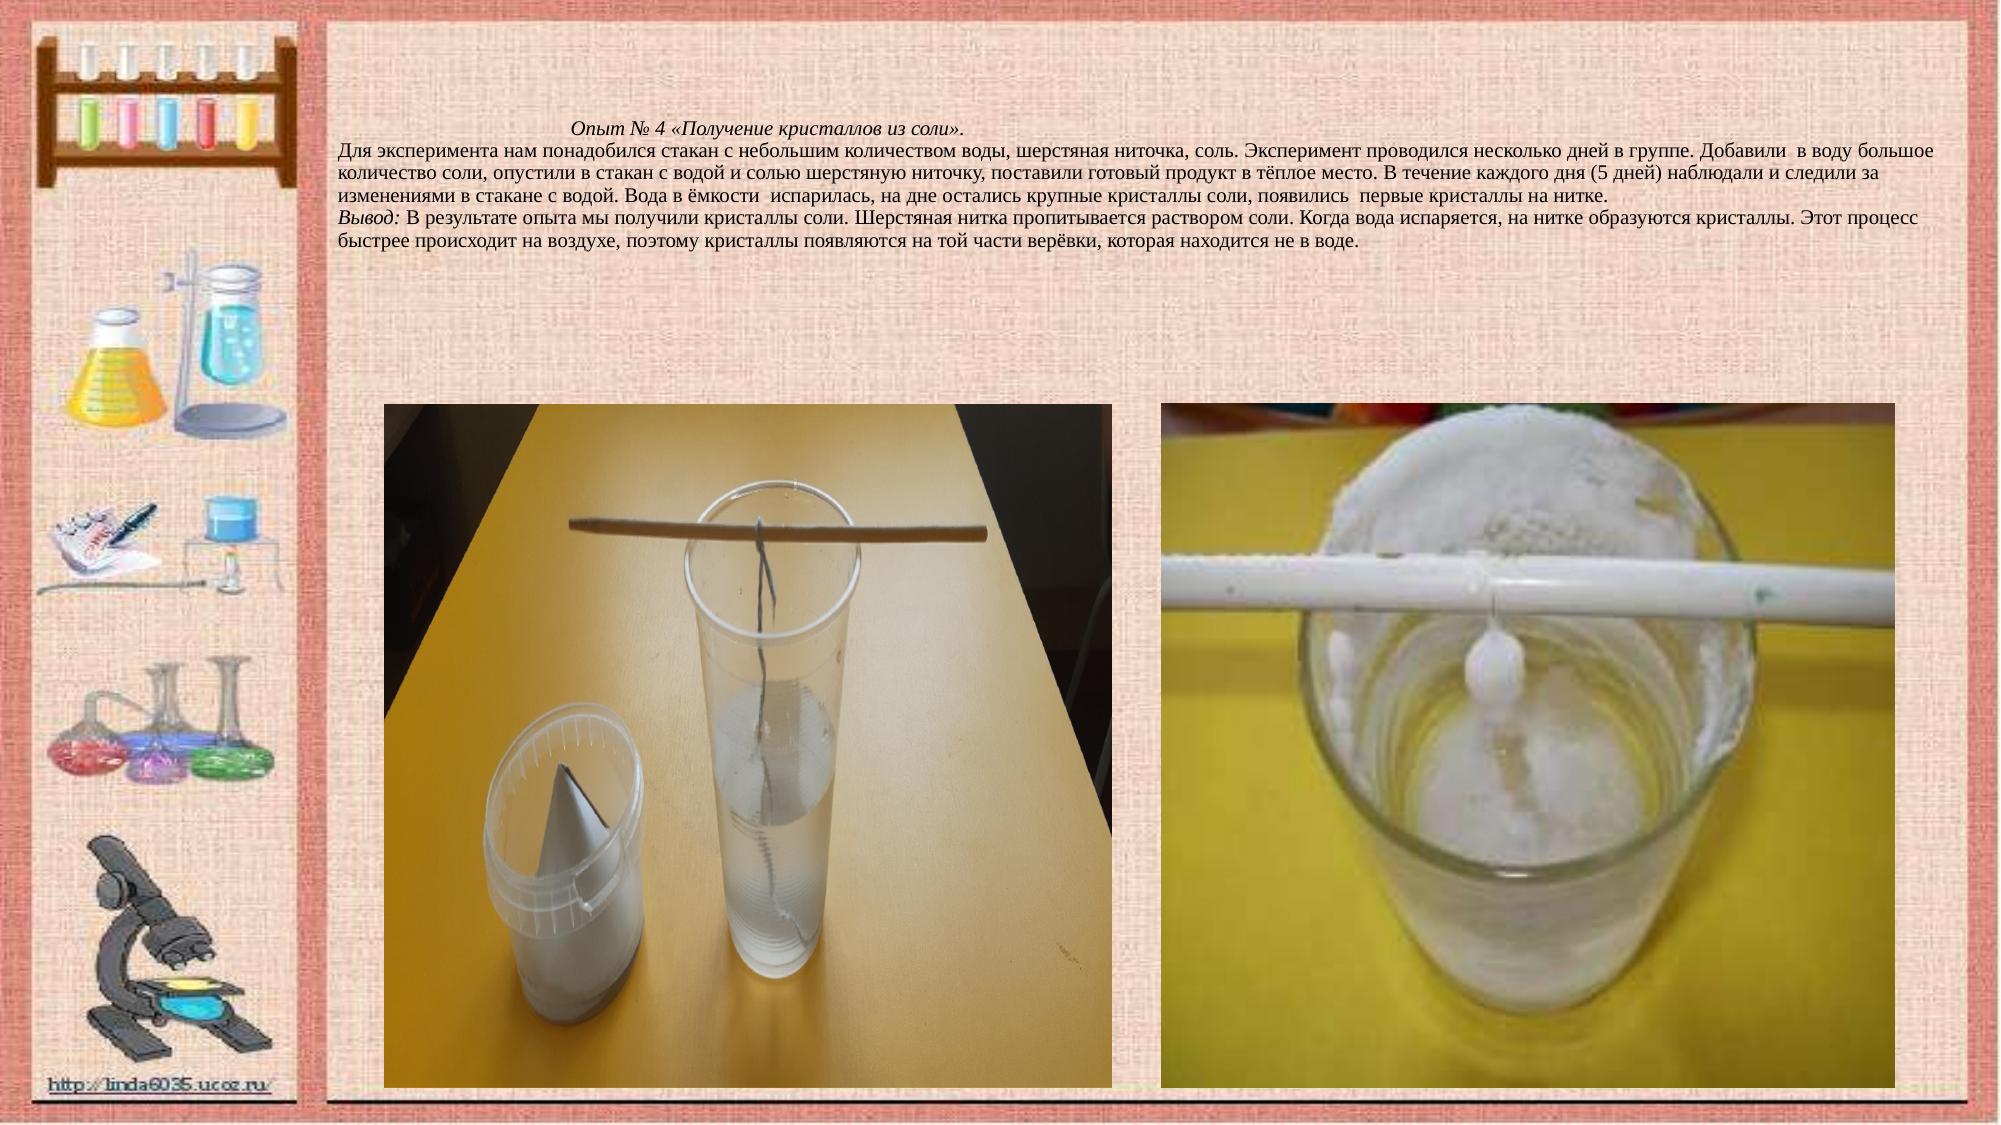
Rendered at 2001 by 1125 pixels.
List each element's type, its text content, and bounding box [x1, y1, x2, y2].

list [383, 403, 1112, 1088]
picture [0, 0, 2001, 1125]
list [1161, 403, 1895, 1088]
title Опыт № 4 «Получение кристаллов из соли». Для эксперимента нам понадобился стакан с небольшим количеством воды, шерстяная ниточка, соль. Эксперимент проводился несколько дней в группе. Добавили в воду большое количество соли, опустили в стакан с водой и солью шерстяную ниточку, поставили готовый продукт в тёплое место. В течение каждого дня (5 дней) наблюдали и следили за изменениями в стакане с водой. Вода в ёмкости испарилась, на дне остались крупные кристаллы соли, появились первые кристаллы на нитке. Вывод: В результате опыта мы получили кристаллы соли. Шерстяная нитка пропитывается раствором соли. Когда вода испаряется, на нитке образуются кристаллы. Этот процесс быстрее происходит на воздухе, поэтому кристаллы появляются на той части верёвки, которая находится не в воде. [322, 47, 2000, 261]
